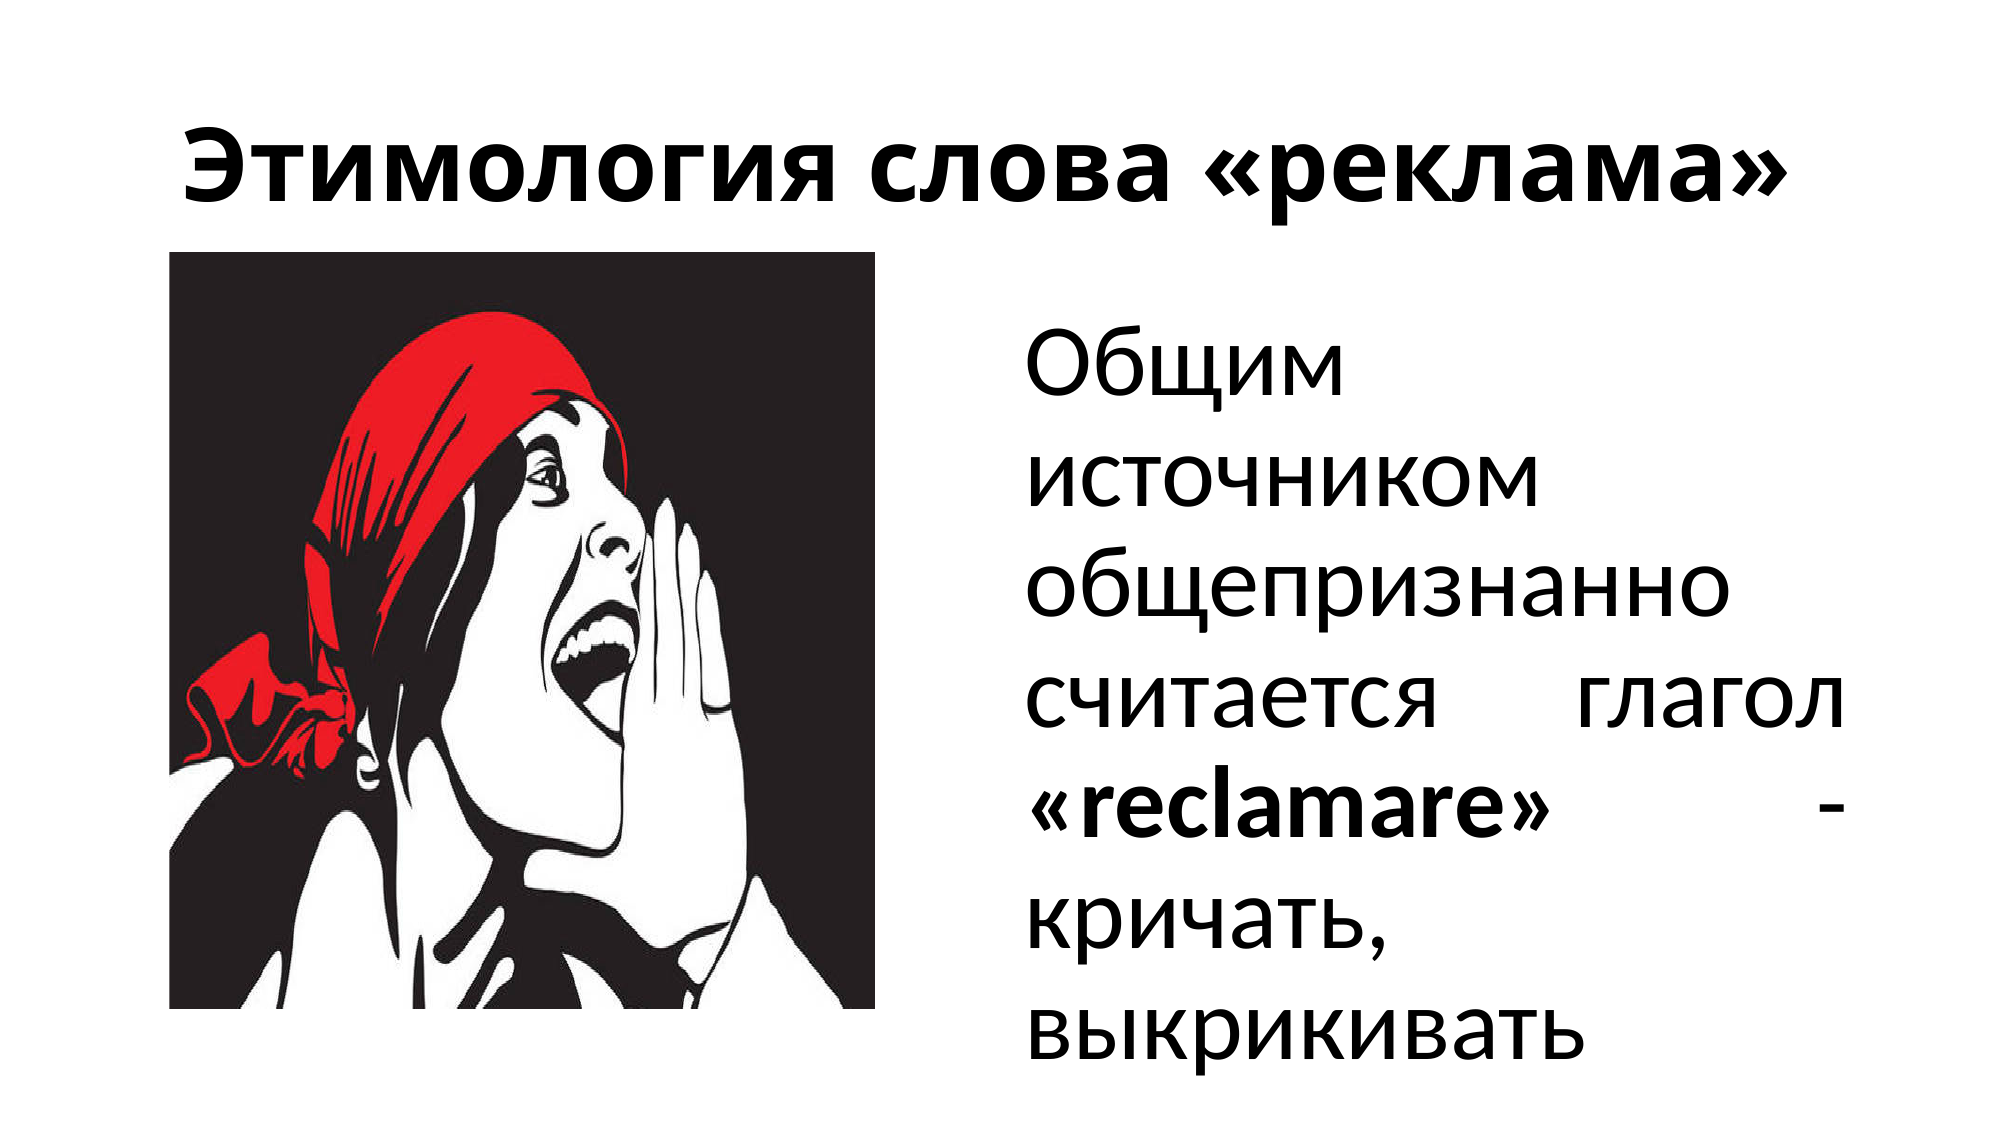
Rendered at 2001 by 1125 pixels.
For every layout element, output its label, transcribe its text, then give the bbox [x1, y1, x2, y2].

list Общим источником общепризнанно считается глагол «reclamare» - кричать, выкрикивать [1009, 299, 1863, 1091]
picture [169, 252, 875, 1009]
title Этимология слова «реклама» [137, 59, 1863, 278]
